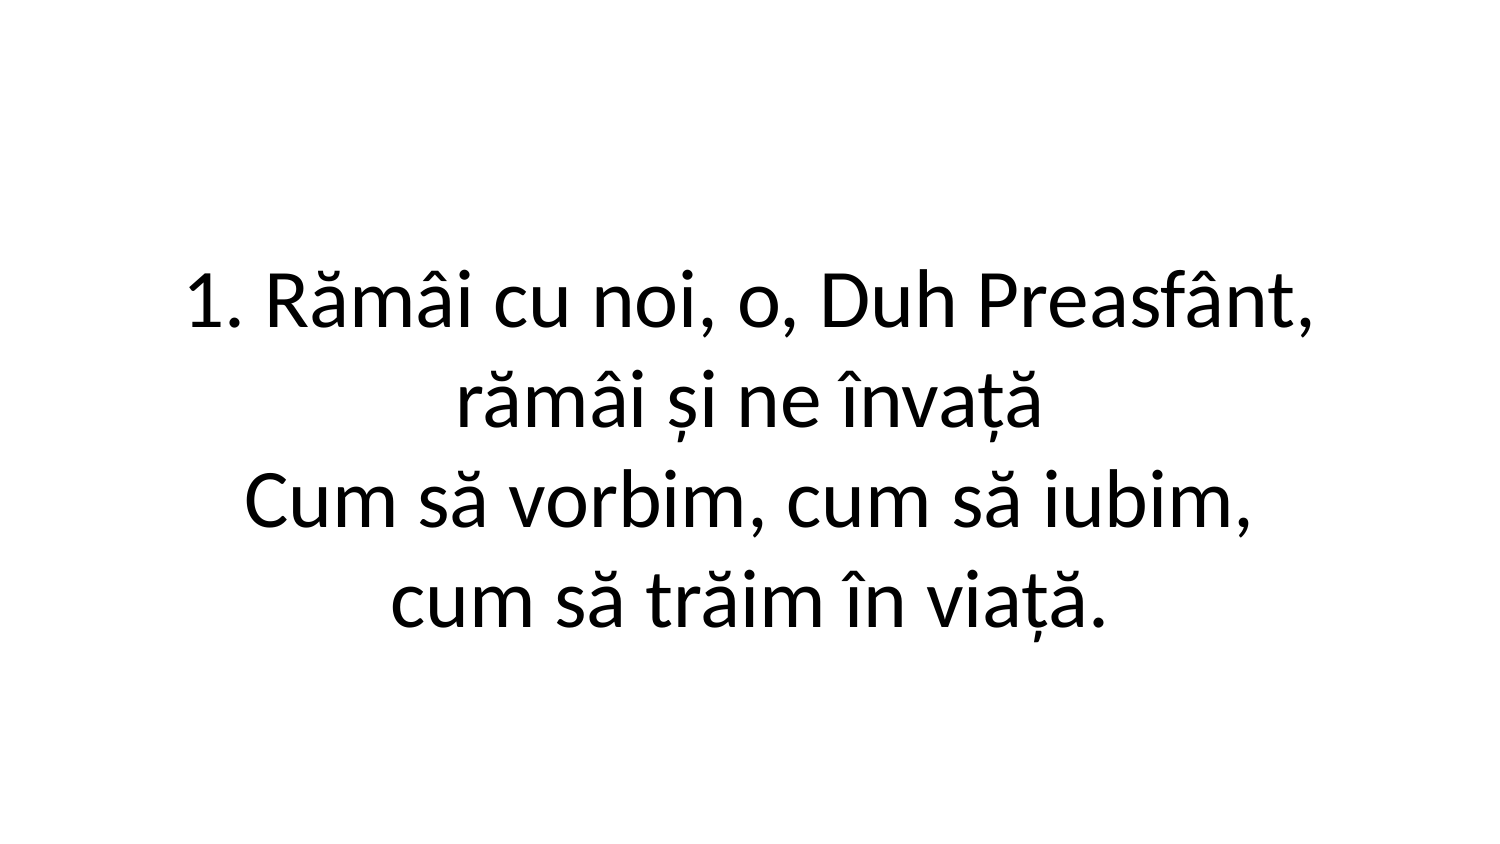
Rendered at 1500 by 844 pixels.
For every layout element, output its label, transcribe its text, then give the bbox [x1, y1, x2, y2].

text_box 1. Rămâi cu noi, o, Duh Preasfânt, rămâi și ne învață Cum să vorbim, cum să iubim, cum să trăim în viață. [167, 192, 1333, 652]
